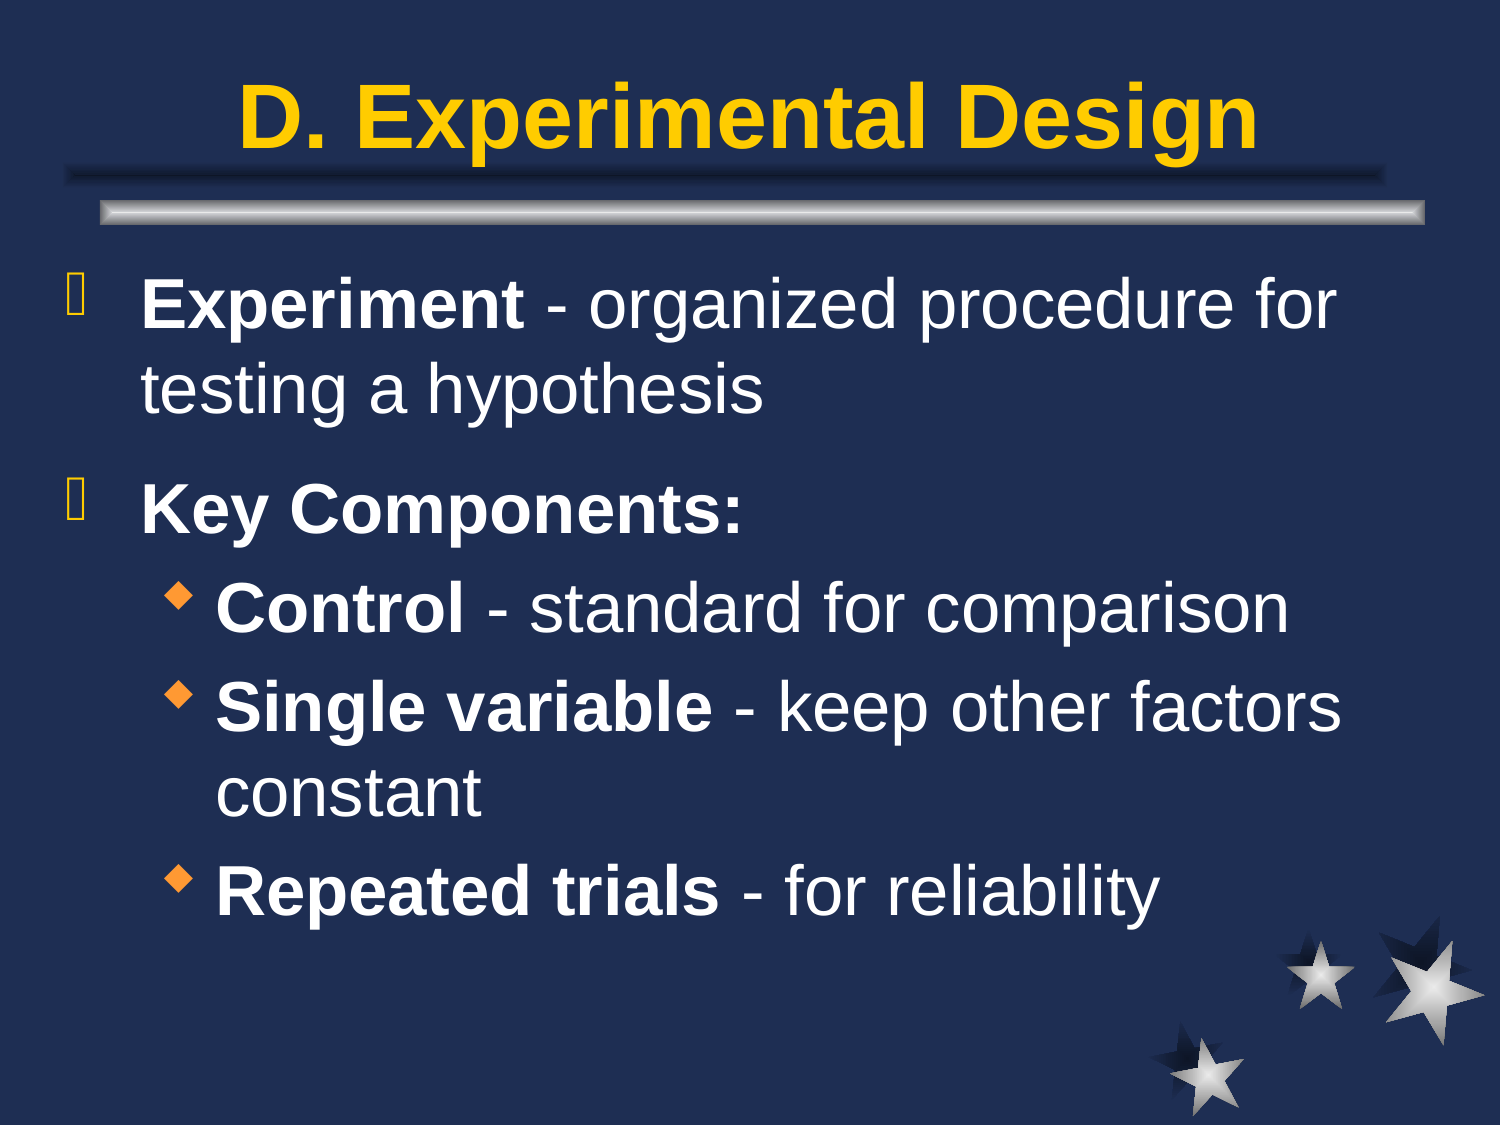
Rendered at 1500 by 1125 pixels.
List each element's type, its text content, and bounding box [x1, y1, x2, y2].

list Experiment - organized procedure for testing a hypothesis Key Components: Control - standard for comparison Single variable - keep other factors constant Repeated trials - for reliability [49, 249, 1451, 1076]
title D. Experimental Design [112, 37, 1388, 176]
